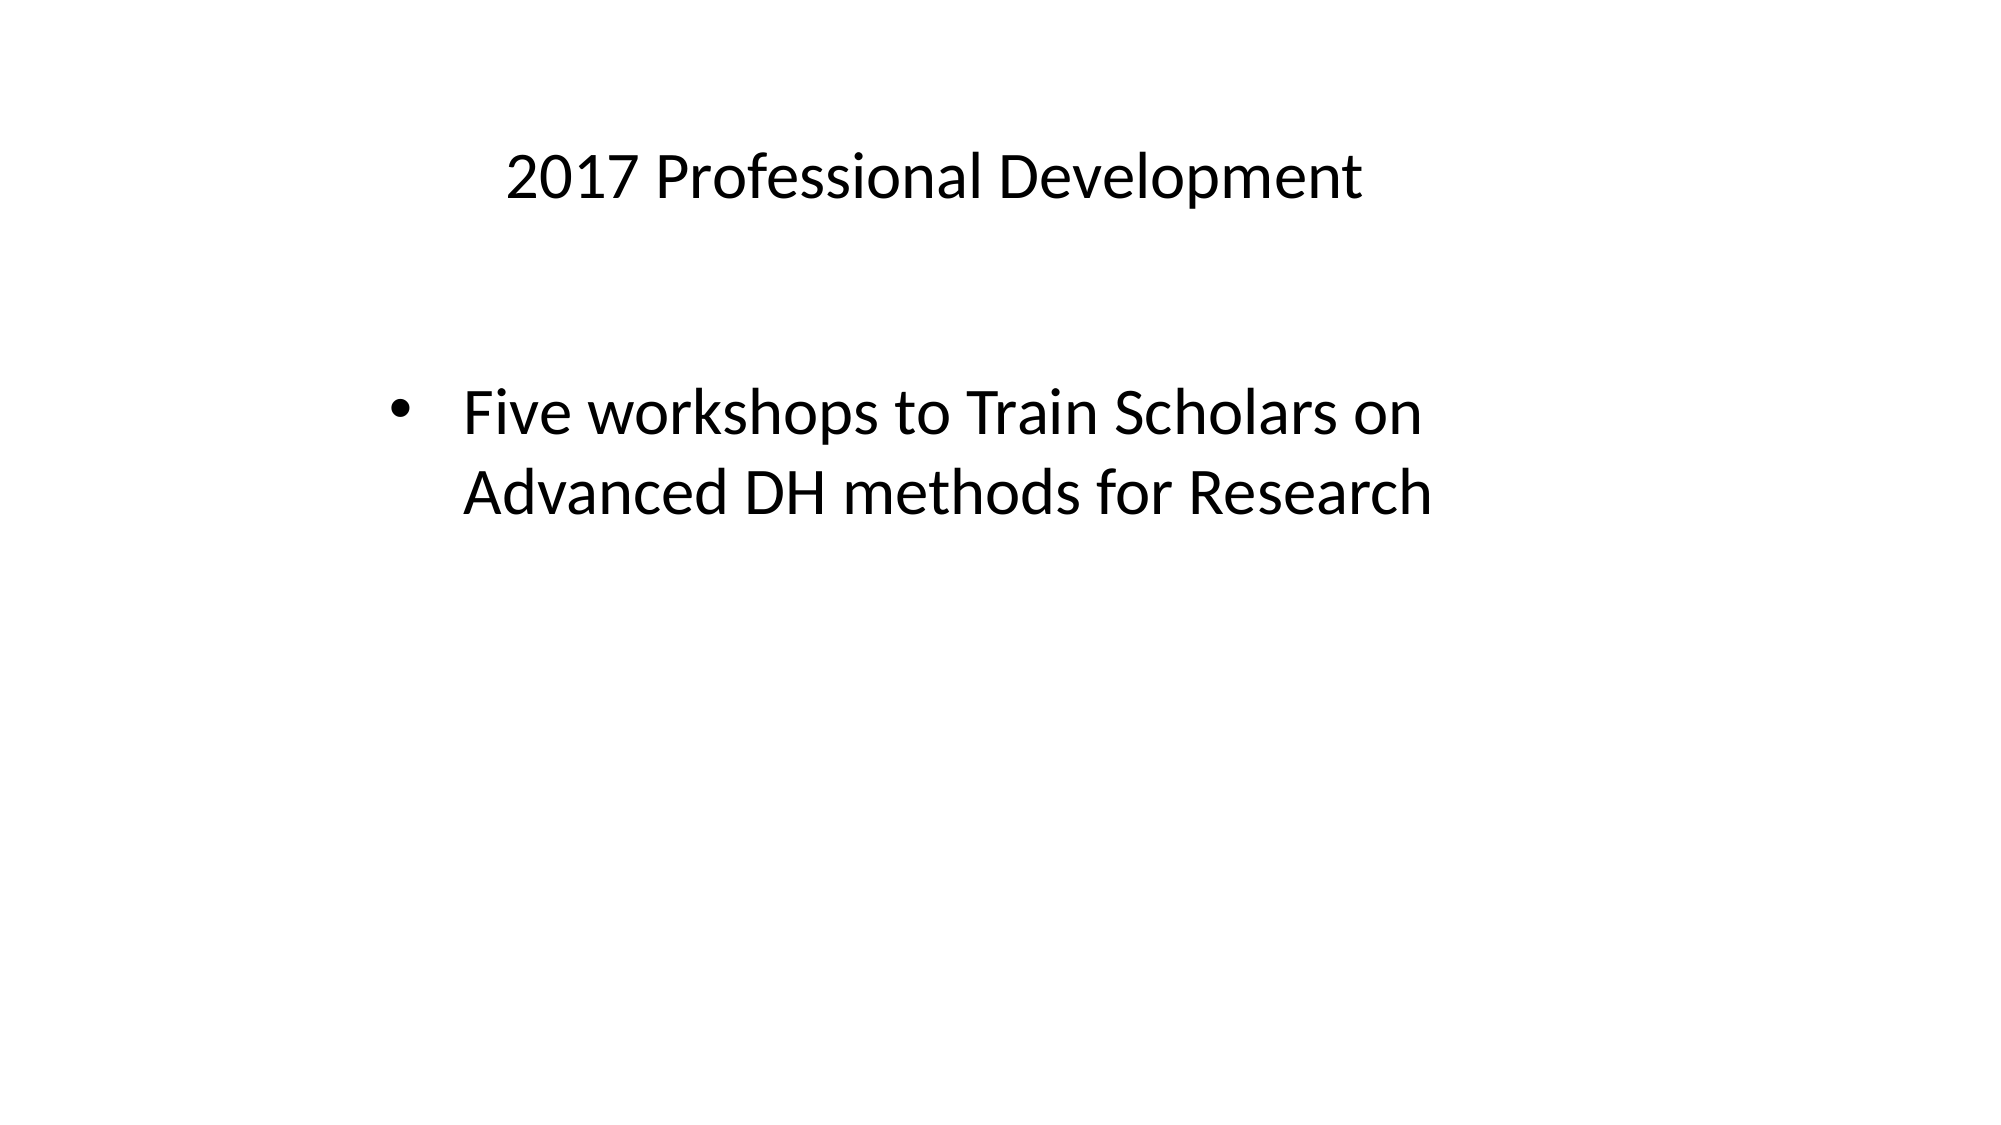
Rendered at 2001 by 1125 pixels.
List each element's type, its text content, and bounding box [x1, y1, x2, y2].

text_box Five workshops to Train Scholars on Advanced DH methods for Research [373, 360, 1578, 535]
text_box 2017 Professional Development [490, 124, 1432, 220]
